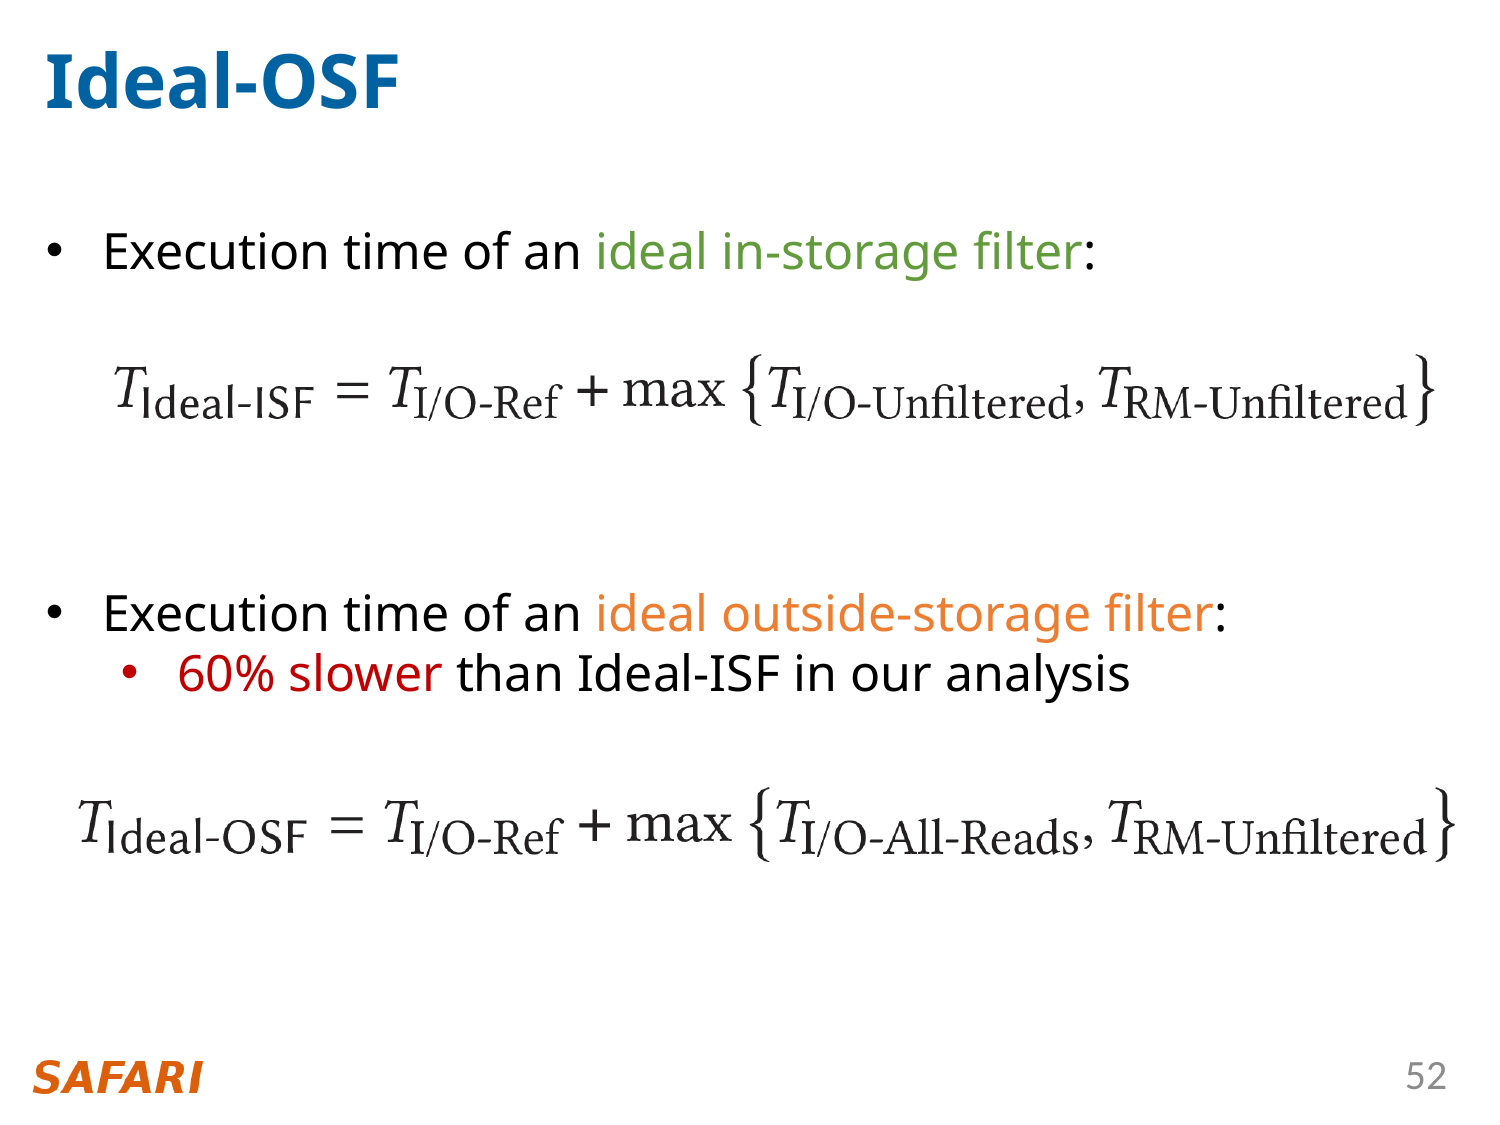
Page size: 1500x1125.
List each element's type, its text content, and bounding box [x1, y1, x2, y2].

picture [17, 762, 1461, 886]
text_box Execution time of an ideal outside-storage filter: 60% slower than Ideal-ISF in our analysis [31, 574, 1362, 709]
picture [31, 1051, 209, 1104]
text_box Execution time of an ideal in-storage filter: [31, 212, 1362, 287]
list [58, 318, 1441, 462]
title Ideal-OSF [31, 15, 1475, 143]
